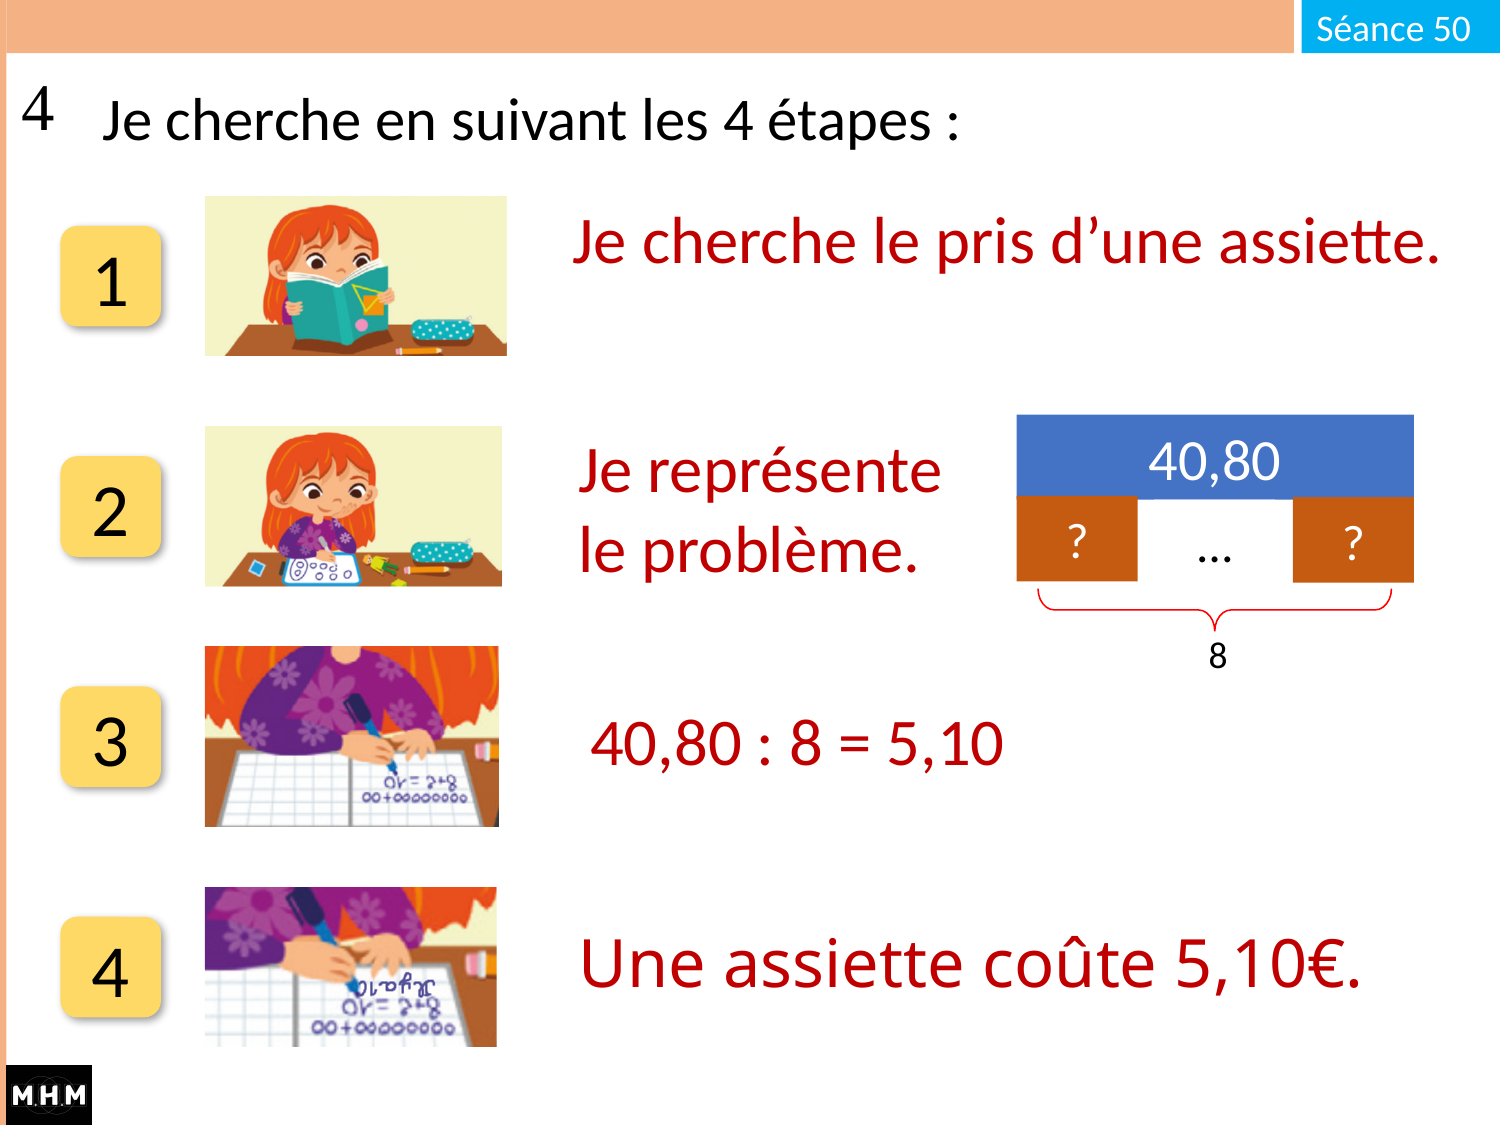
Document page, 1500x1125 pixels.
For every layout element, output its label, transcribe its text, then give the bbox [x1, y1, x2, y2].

picture [204, 196, 515, 356]
text_box Je représente le problème. [563, 418, 993, 593]
text_box Je cherche le pris d’une assiette. [558, 189, 1458, 285]
title Je cherche en suivant les 4 étapes : [88, 35, 1382, 161]
text_box … [1152, 498, 1277, 587]
text_box 2 [58, 454, 164, 559]
picture [6, 1065, 92, 1125]
text_box 40,80 : 8 = 5,10 [575, 691, 1333, 786]
text_box 8 [1043, 625, 1393, 683]
text_box ? [1014, 494, 1140, 583]
text_box Une assiette coûte 5,10€. [563, 913, 1491, 1009]
picture [204, 887, 497, 1047]
text_box [1037, 588, 1393, 625]
picture [204, 645, 500, 828]
text_box ? [1291, 495, 1416, 585]
text_box 40,80 [1014, 413, 1416, 502]
text_box 4 [58, 914, 164, 1020]
text_box 1 [58, 223, 164, 329]
text_box 3 [58, 684, 164, 790]
picture [204, 426, 503, 587]
